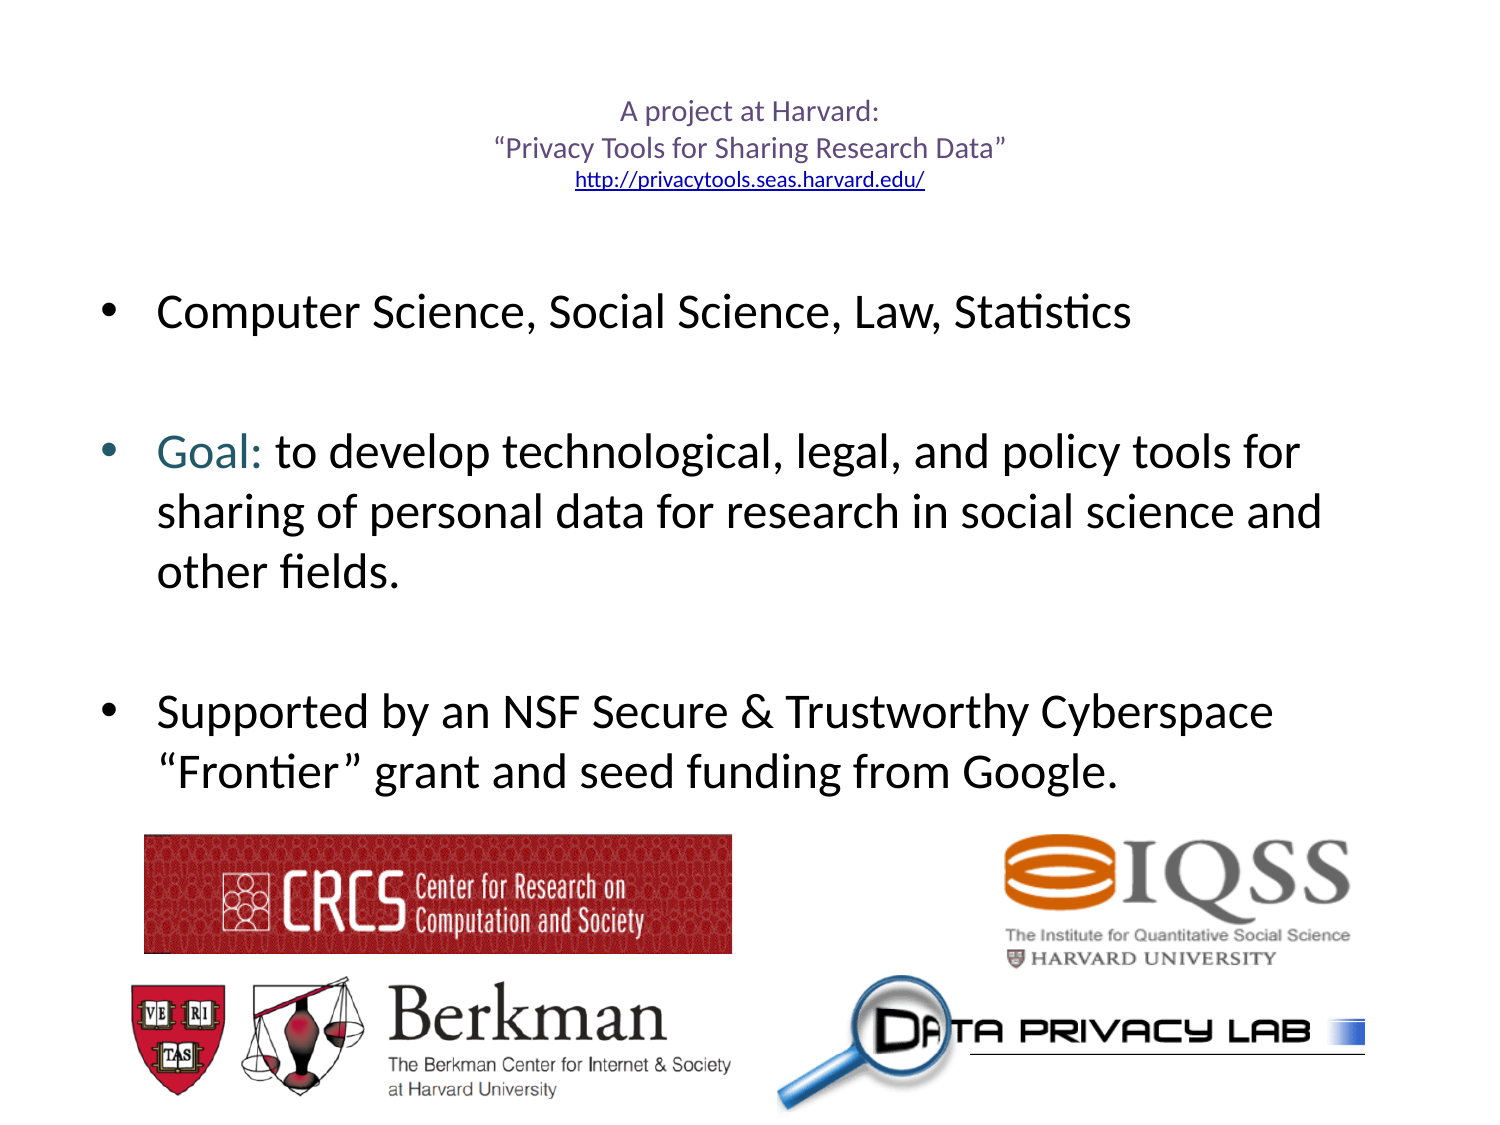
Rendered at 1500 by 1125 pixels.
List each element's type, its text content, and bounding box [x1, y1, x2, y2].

picture [1003, 833, 1352, 969]
title A project at Harvard: “Privacy Tools for Sharing Research Data” http://privacytools.seas.harvard.edu/ [75, 82, 1425, 238]
picture [143, 834, 733, 955]
picture [130, 976, 731, 1100]
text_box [777, 974, 1365, 1123]
list Computer Science, Social Science, Law, Statistics Goal: to develop technological, legal, and policy tools for sharing of personal data for research in social science and other fields. Supported by an NSF Secure & Trustworthy Cyberspace “Frontier” grant and seed funding from Google. [85, 271, 1402, 842]
